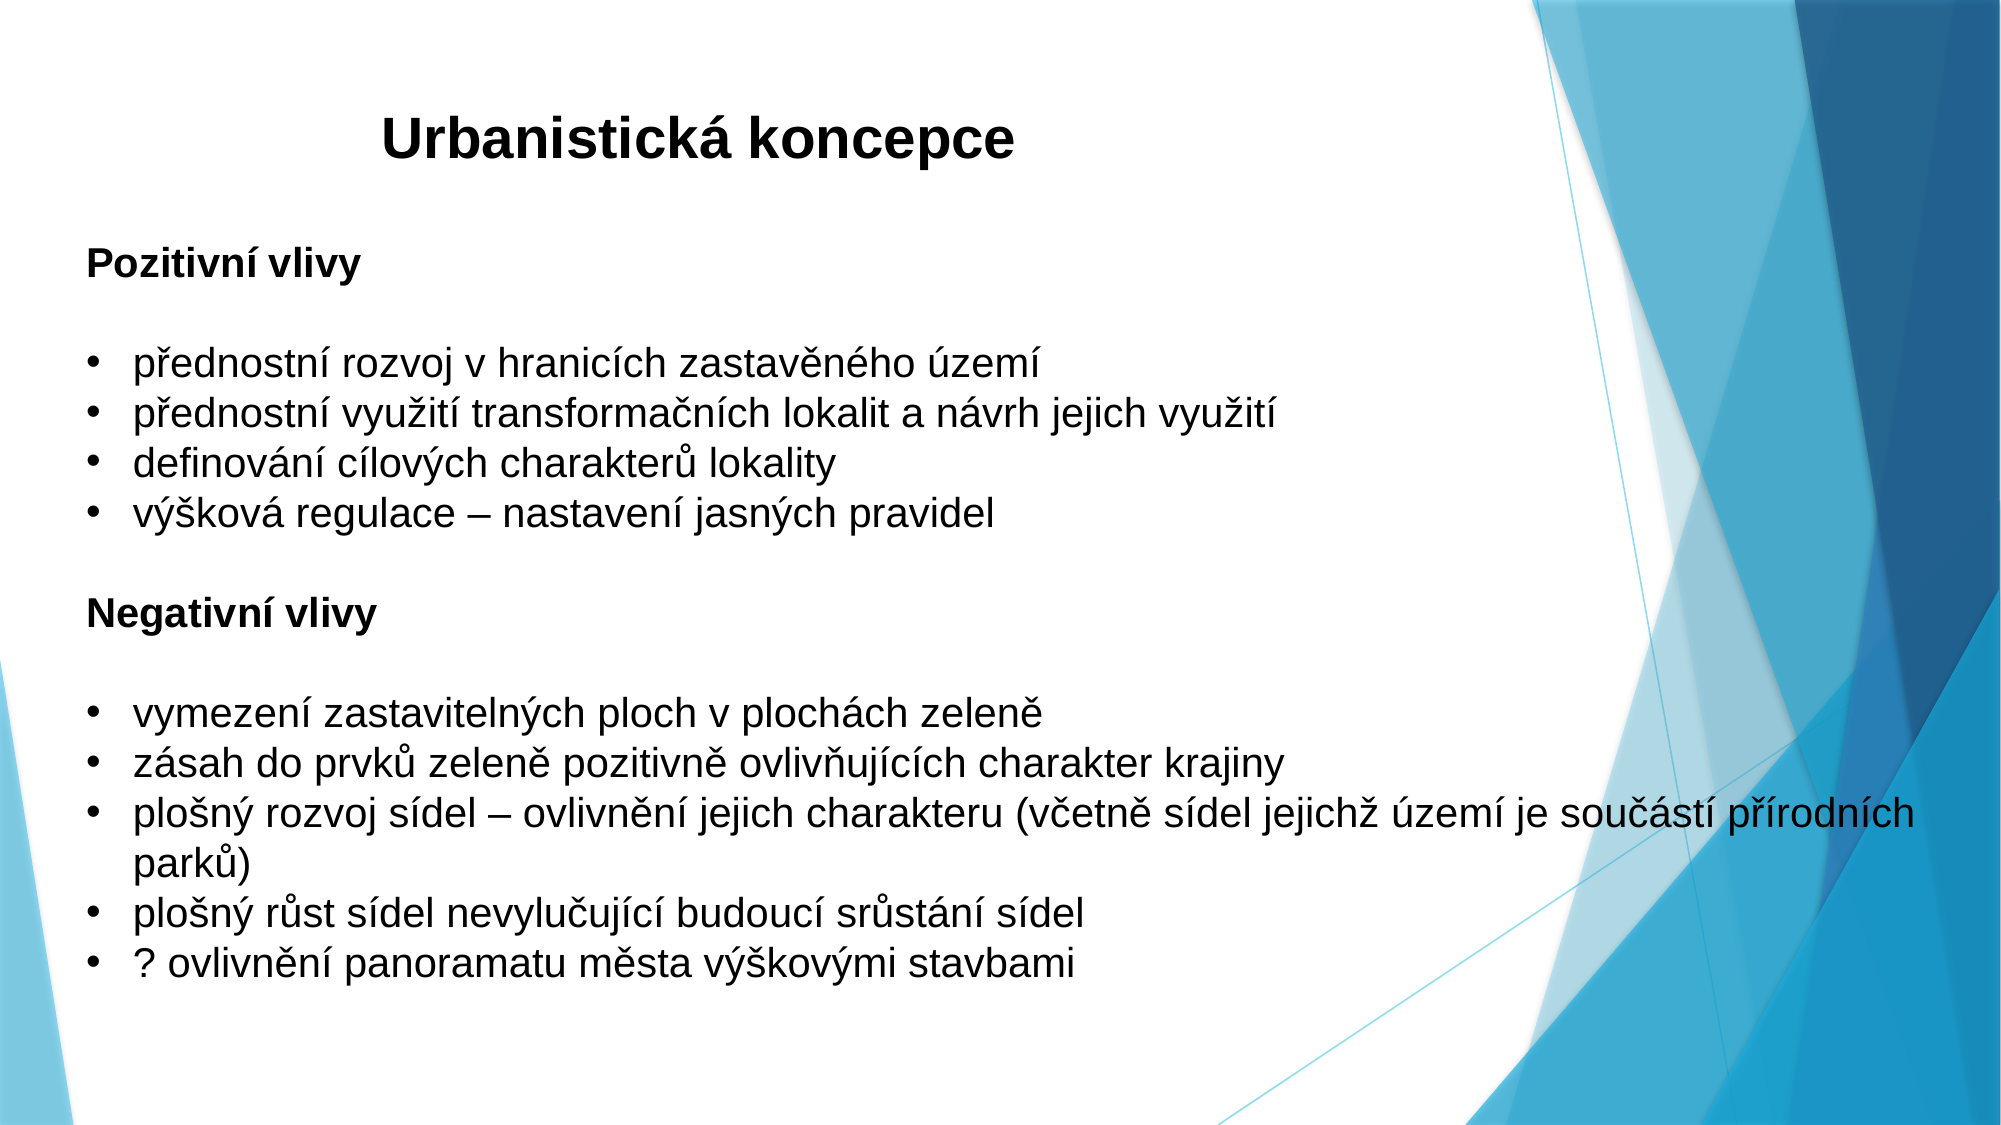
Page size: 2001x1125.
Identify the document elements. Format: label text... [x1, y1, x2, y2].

text_box Urbanistická koncepce [71, 92, 1344, 178]
text_box Pozitivní vlivy přednostní rozvoj v hranicích zastavěného území přednostní využití transformačních lokalit a návrh jejich využití definování cílových charakterů lokality výšková regulace – nastavení jasných pravidel Negativní vlivy vymezení zastavitelných ploch v plochách zeleně zásah do prvků zeleně pozitivně ovlivňujících charakter krajiny plošný rozvoj sídel – ovlivnění jejich charakteru (včetně sídel jejichž území je součástí přírodních parků) plošný růst sídel nevylučující budoucí srůstání sídel ? ovlivnění panoramatu města výškovými stavbami [71, 228, 1948, 1125]
